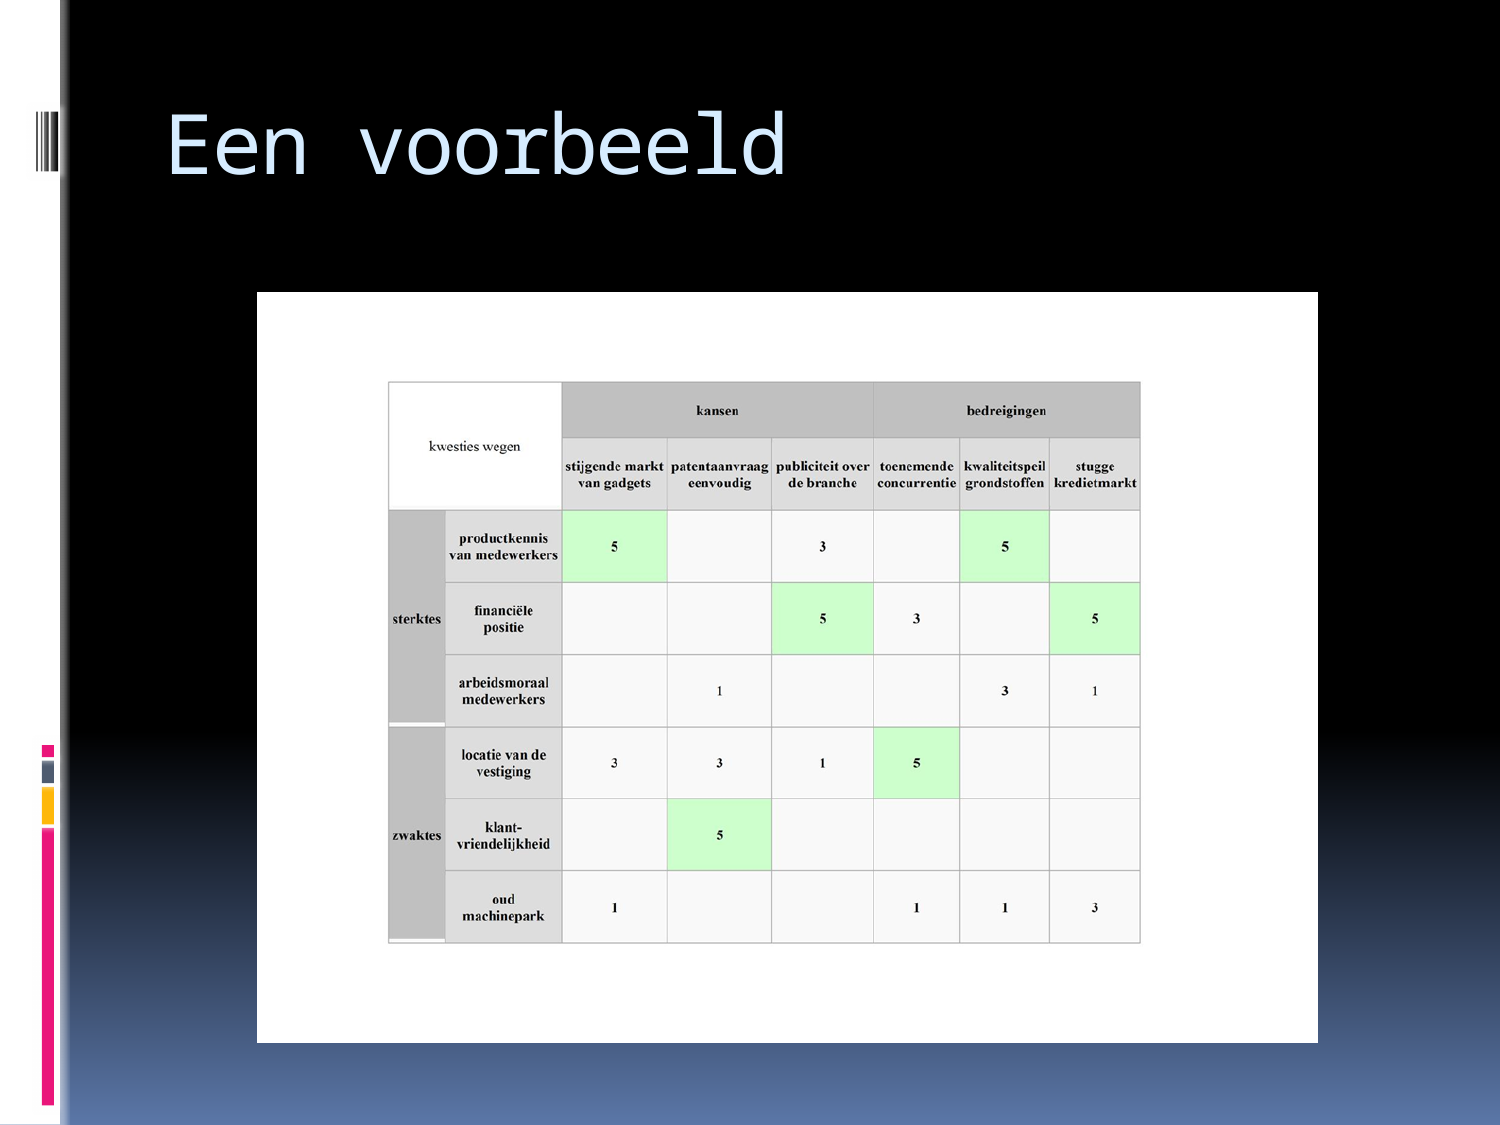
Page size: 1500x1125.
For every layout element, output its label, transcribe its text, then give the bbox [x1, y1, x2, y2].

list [256, 292, 1319, 1044]
title Een voorbeeld [150, 84, 1425, 235]
